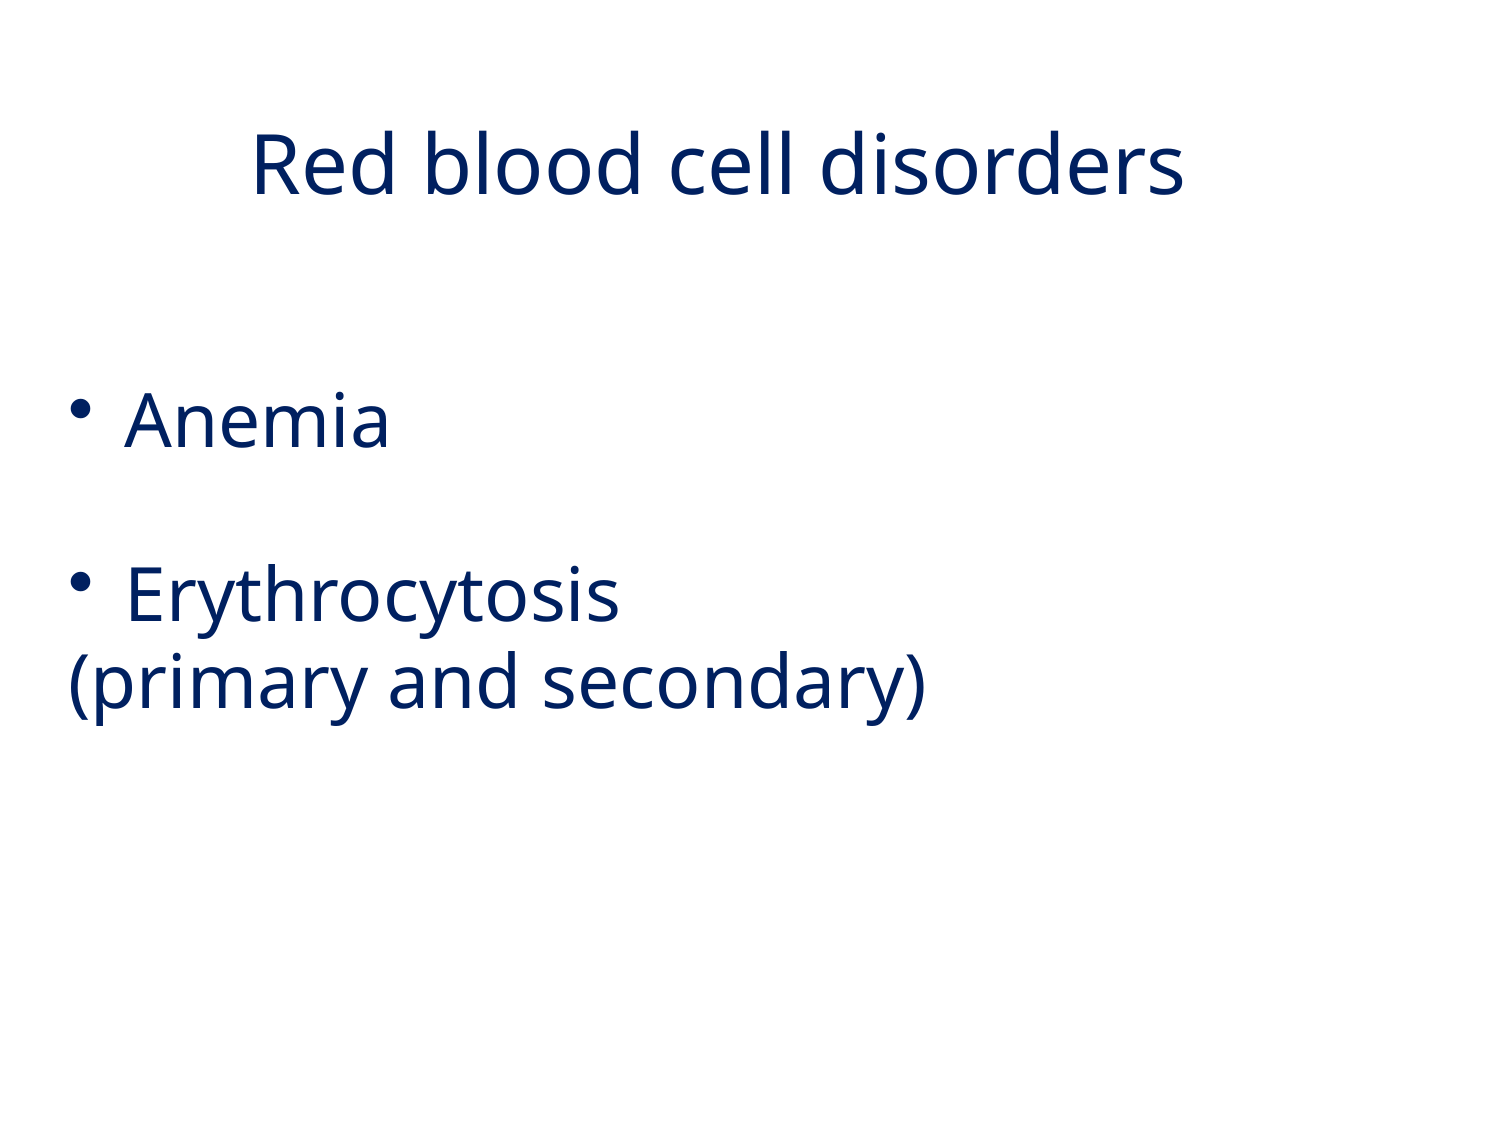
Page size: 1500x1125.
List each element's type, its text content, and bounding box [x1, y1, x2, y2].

title Red blood cell disorders [34, 30, 1385, 219]
list Anemia Erythrocytosis (primary and secondary) [52, 382, 1367, 1012]
